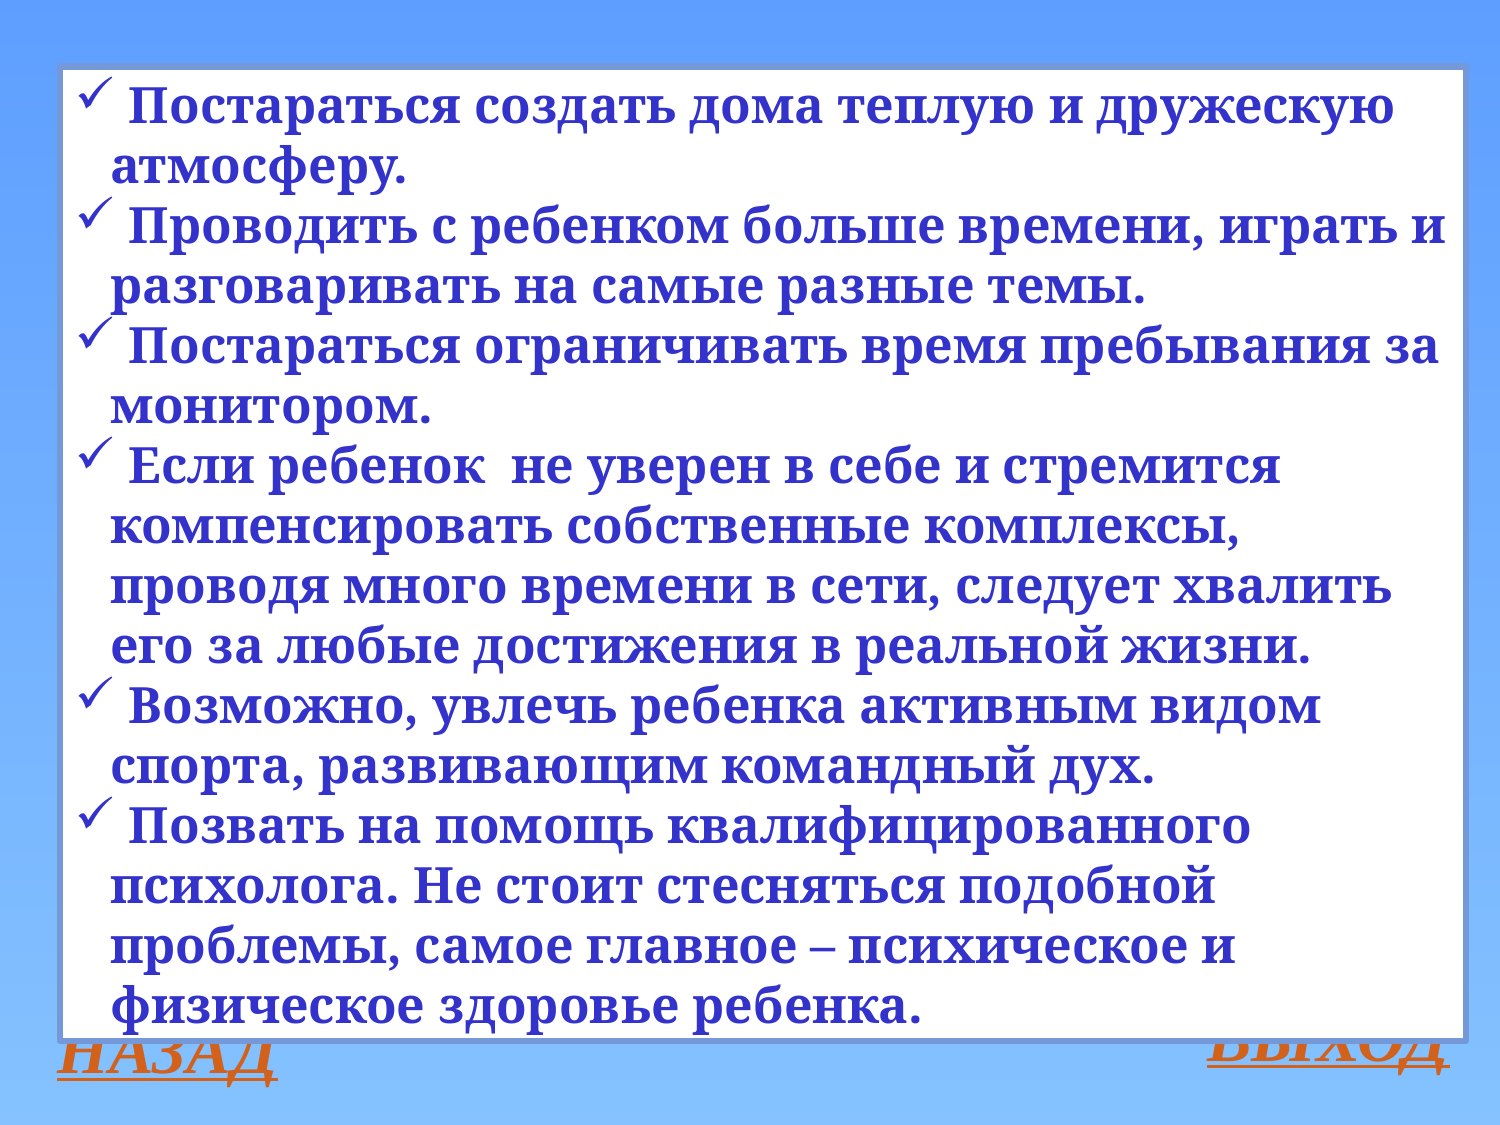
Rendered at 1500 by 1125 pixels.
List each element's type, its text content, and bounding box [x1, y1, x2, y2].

text_box [0, 37, 813, 204]
text_box НАЗАД [42, 999, 293, 1095]
text_box Постараться создать дома теплую и дружескую атмосферу. Проводить с ребенком больше времени, играть и разговаривать на самые разные темы. Постараться ограничивать время пребывания за монитором. Если ребенок не уверен в себе и стремится компенсировать собственные комплексы, проводя много времени в сети, следует хвалить его за любые достижения в реальной жизни. Возможно, увлечь ребенка активным видом спорта, развивающим командный дух. Позвать на помощь квалифицированного психолога. Не стоит стесняться подобной проблемы, самое главное – психическое и физическое здоровье ребенка. [57, 63, 1469, 1044]
text_box ВЫХОД [1192, 1044, 1465, 1082]
